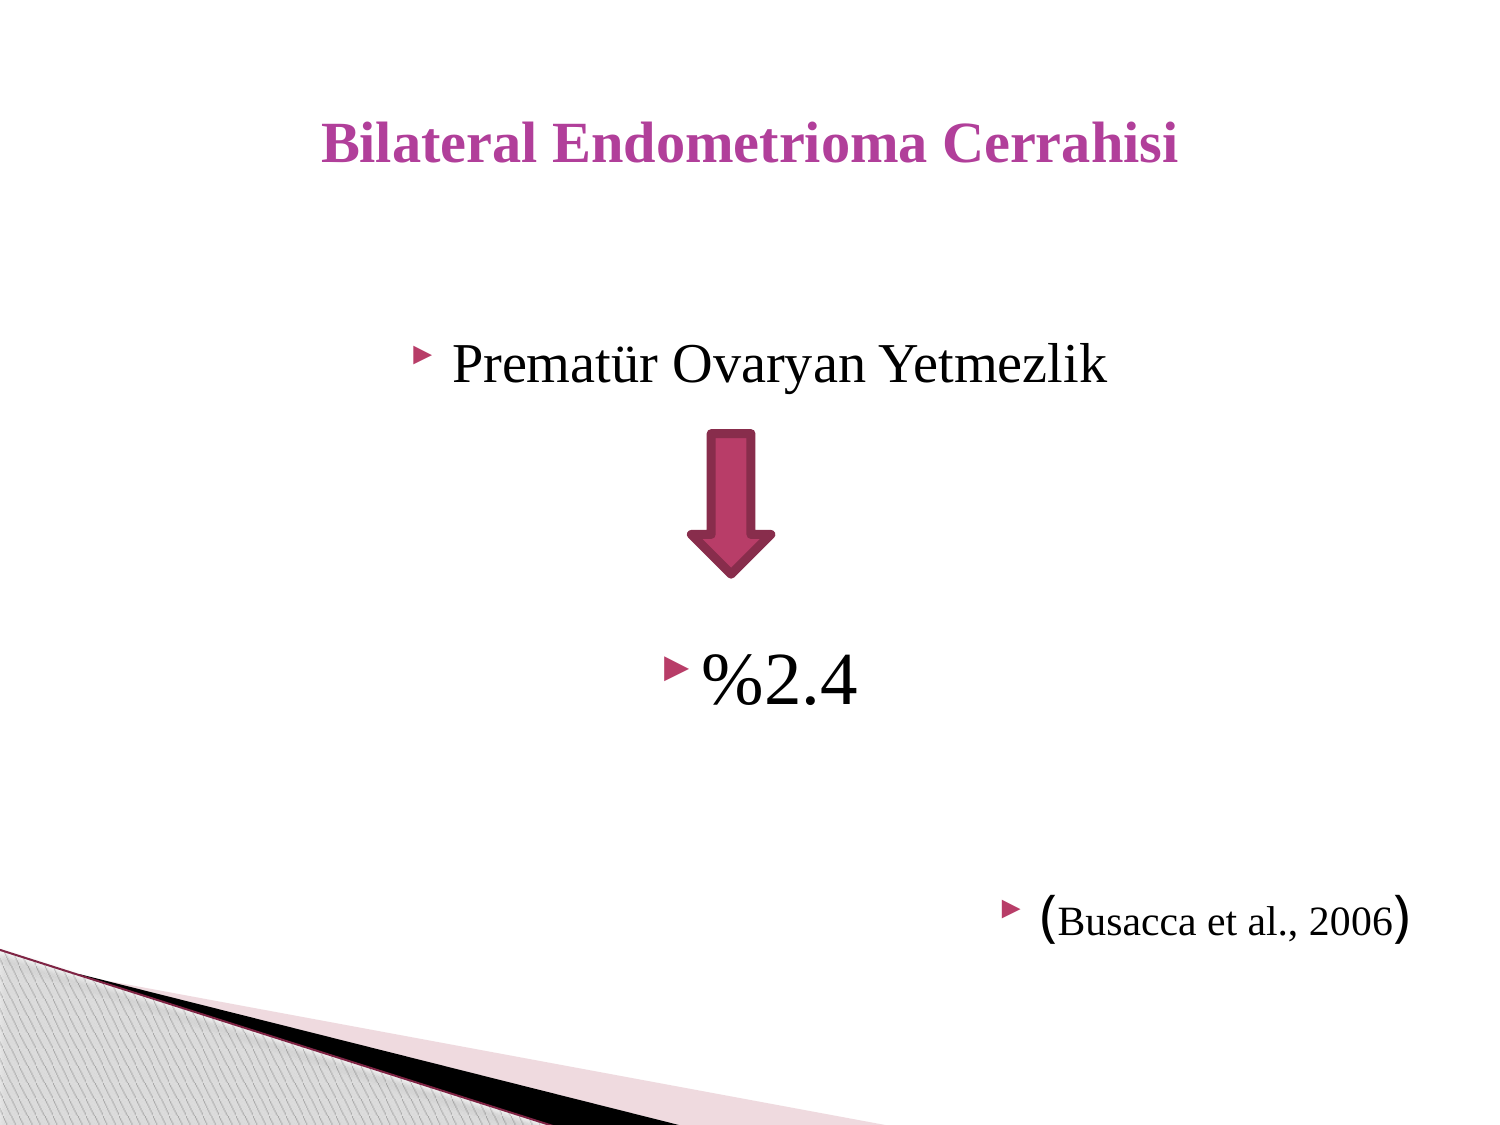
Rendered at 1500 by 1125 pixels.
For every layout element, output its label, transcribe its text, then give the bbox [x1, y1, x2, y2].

title Bilateral Endometrioma Cerrahisi [75, 45, 1425, 233]
text_box [686, 429, 776, 579]
list Prematür Ovaryan Yetmezlik %2.4 (Busacca et al., 2006) [75, 243, 1425, 986]
